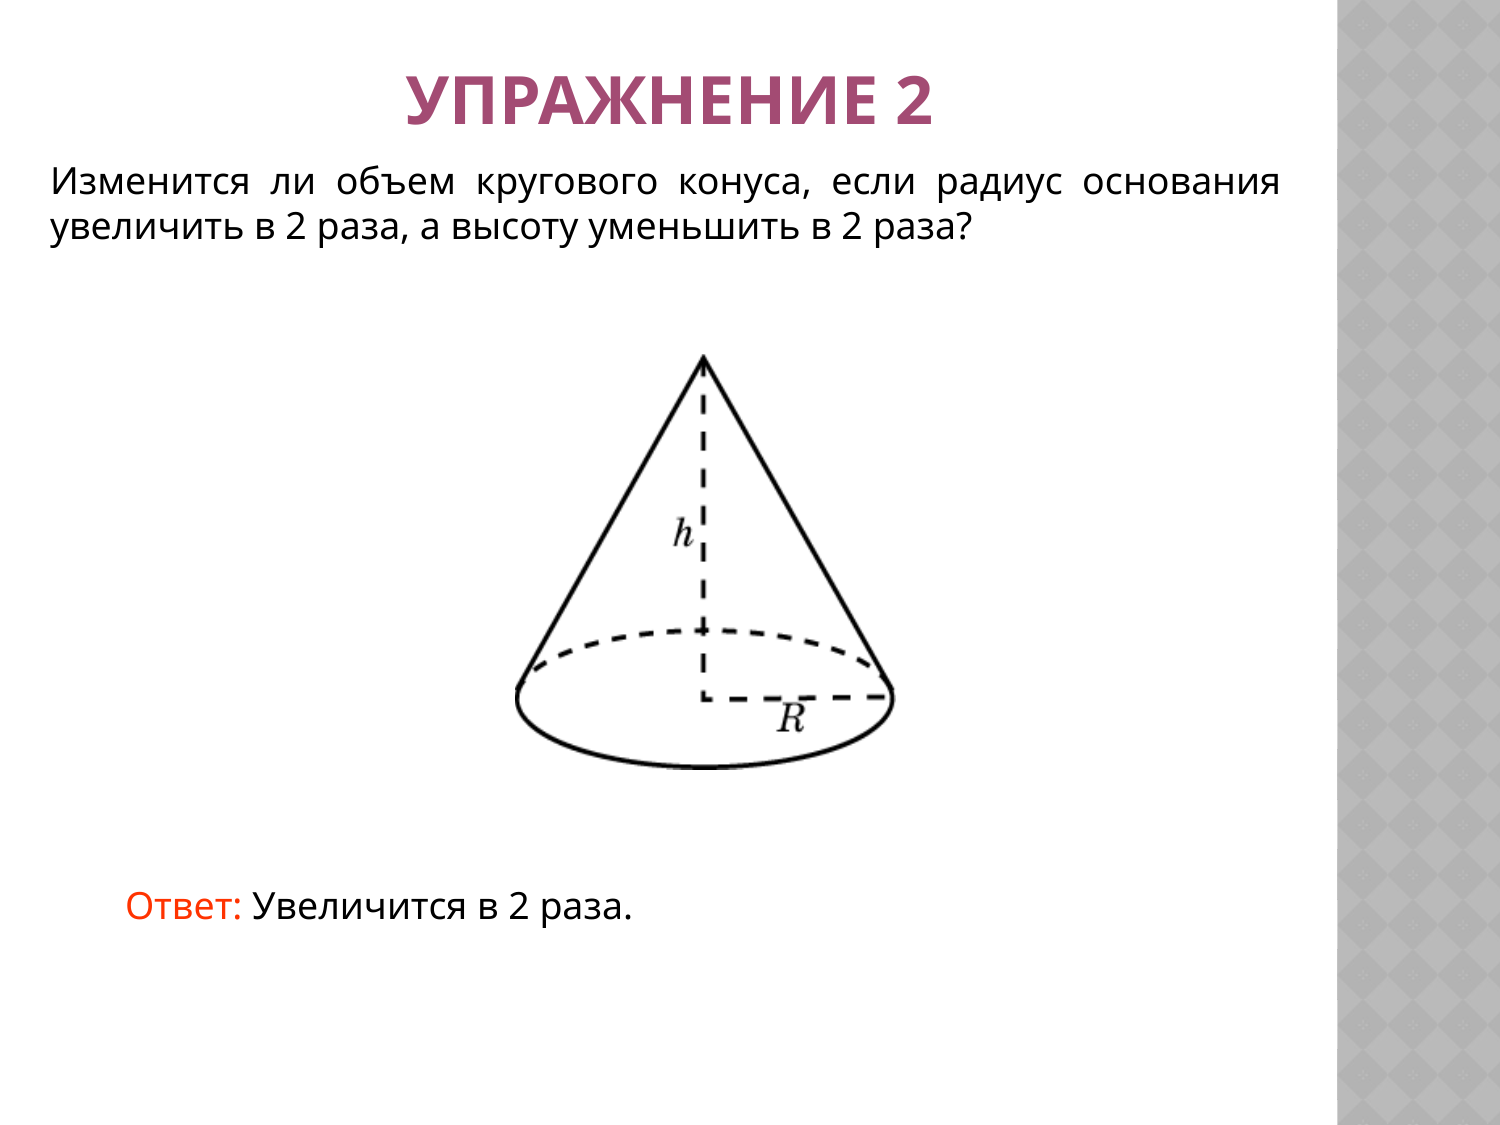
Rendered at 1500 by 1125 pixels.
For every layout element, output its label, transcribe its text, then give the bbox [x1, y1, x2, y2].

picture [515, 354, 896, 771]
text_box Ответ: Увеличится в 2 раза. [110, 874, 879, 935]
text_box Изменится ли объем кругового конуса, если радиус основания увеличить в 2 раза, а высоту уменьшить в 2 раза? [35, 149, 1297, 255]
text_box Упражнение 2 [85, 50, 1256, 149]
